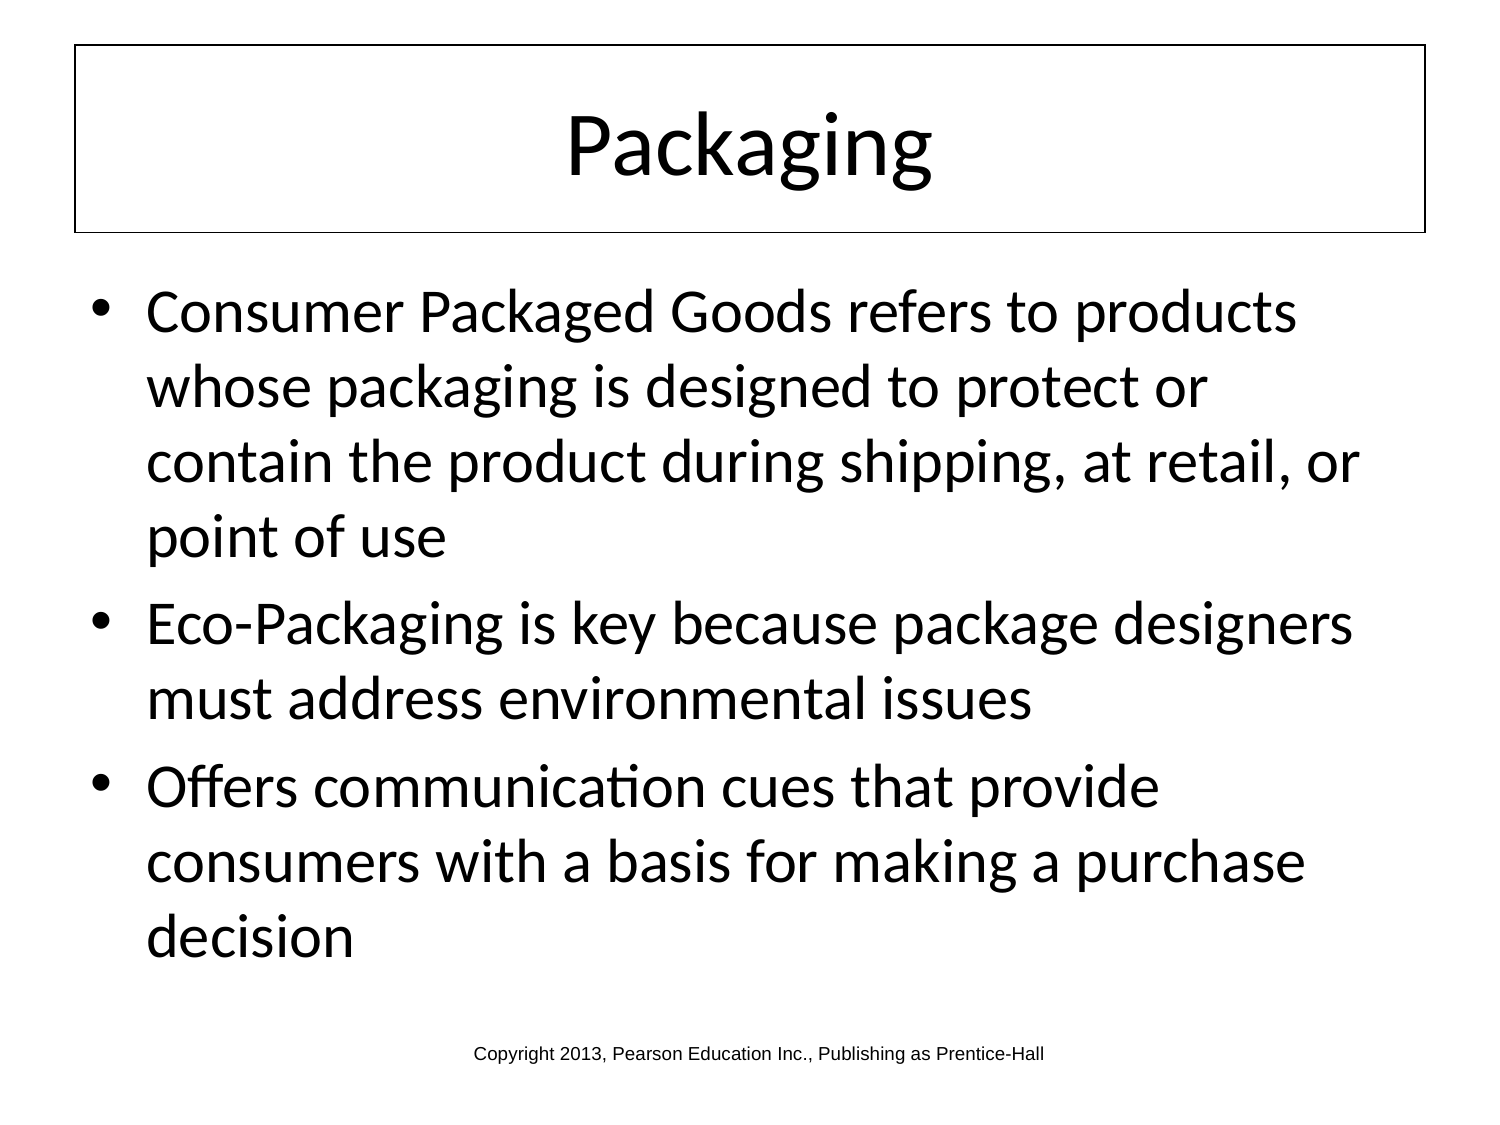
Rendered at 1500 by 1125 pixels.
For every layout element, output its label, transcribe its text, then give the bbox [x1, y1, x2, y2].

title Packaging [74, 44, 1426, 233]
list Consumer Packaged Goods refers to products whose packaging is designed to protect or contain the product during shipping, at retail, or point of use Eco-Packaging is key because package designers must address environmental issues Offers communication cues that provide consumers with a basis for making a purchase decision [74, 262, 1426, 1006]
text_box Copyright 2013, Pearson Education Inc., Publishing as Prentice-Hall [459, 1033, 1059, 1094]
